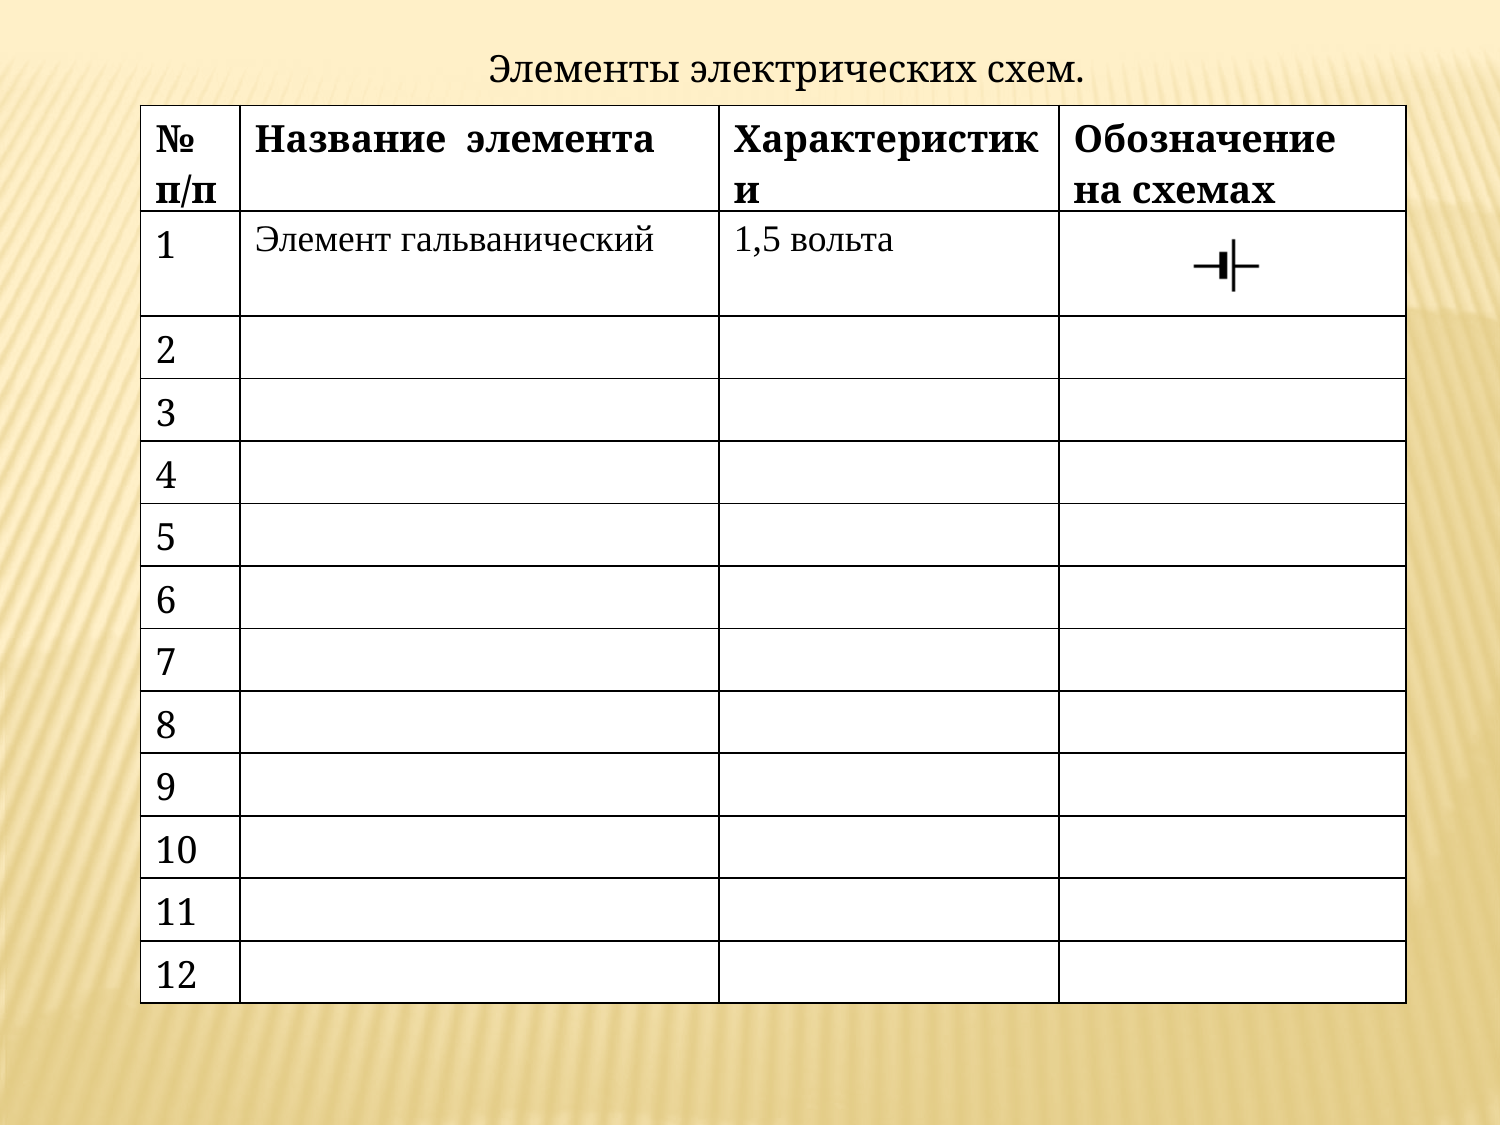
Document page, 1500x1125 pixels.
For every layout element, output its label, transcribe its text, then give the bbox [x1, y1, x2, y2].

table_cell 4 [141, 442, 239, 503]
table_cell [720, 692, 1058, 752]
table_cell [1060, 567, 1405, 628]
table_header Название элемента [241, 106, 718, 210]
table_cell [720, 317, 1058, 378]
table_cell [720, 379, 1058, 440]
table_cell [1060, 379, 1405, 440]
table_cell [1060, 817, 1405, 877]
table_cell [1060, 442, 1405, 503]
table_cell [241, 879, 718, 940]
table_cell [241, 692, 718, 752]
table_cell 12 [141, 942, 239, 1002]
table_cell [1060, 504, 1405, 565]
table_header № п/п [141, 106, 239, 210]
table_cell [720, 442, 1058, 503]
table_cell Элемент гальванический [241, 212, 718, 315]
table_cell [720, 504, 1058, 565]
table_cell [241, 379, 718, 440]
table_header Обозначение на схемах [1060, 106, 1405, 210]
table_cell [1060, 754, 1405, 815]
table_cell [241, 942, 718, 1002]
table_cell [1060, 317, 1405, 378]
table_cell 6 [141, 567, 239, 628]
table_cell [1060, 942, 1405, 1002]
table_cell [720, 879, 1058, 940]
table_cell 9 [141, 754, 239, 815]
table_cell 1 [141, 212, 239, 315]
table_cell [720, 942, 1058, 1002]
table_cell [241, 442, 718, 503]
table_cell [1060, 692, 1405, 752]
table_cell [241, 754, 718, 815]
table_cell 8 [141, 692, 239, 752]
table_cell [720, 817, 1058, 877]
table_cell [241, 504, 718, 565]
table_cell [241, 567, 718, 628]
table_cell 7 [141, 629, 239, 690]
table_header Характеристики [720, 106, 1058, 210]
table_cell [720, 567, 1058, 628]
table_cell 1,5 вольта [720, 212, 1058, 315]
table_cell [1060, 629, 1405, 690]
table_cell [241, 317, 718, 378]
table_cell [241, 817, 718, 877]
table_cell 10 [141, 817, 239, 877]
table_cell [1060, 212, 1405, 315]
table_cell 5 [141, 504, 239, 565]
text_box Элементы электрических схем. [70, 37, 1430, 503]
table_cell 2 [141, 317, 239, 378]
table_cell [241, 629, 718, 690]
picture [1183, 222, 1272, 311]
table_cell [720, 754, 1058, 815]
table_cell 11 [141, 879, 239, 940]
table_cell 3 [141, 379, 239, 440]
table_cell [720, 629, 1058, 690]
table_cell [1060, 879, 1405, 940]
